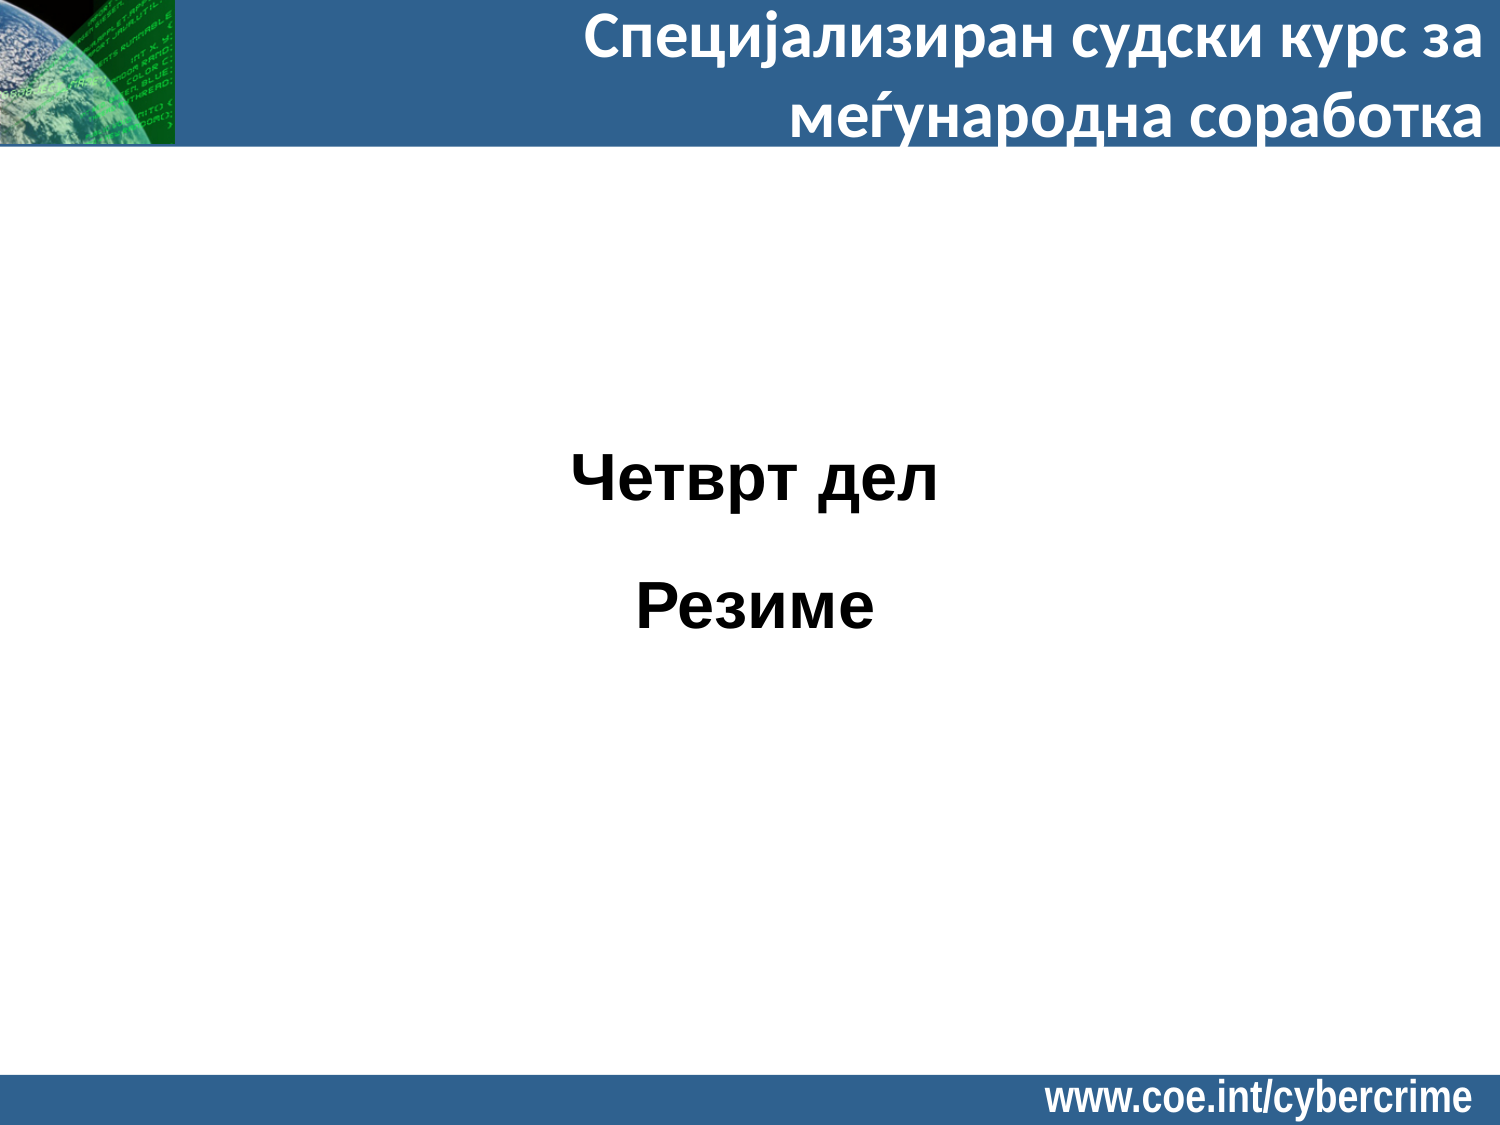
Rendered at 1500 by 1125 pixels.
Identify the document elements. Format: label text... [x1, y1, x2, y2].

text_box Четврт дел Резиме [56, 441, 1455, 713]
text_box www.coe.int/cybercrime [1030, 1059, 1500, 1125]
text_box Специјализиран судски курс за меѓународна соработка [177, 0, 1500, 149]
picture [0, 0, 175, 144]
text_box [0, 1073, 1030, 1125]
